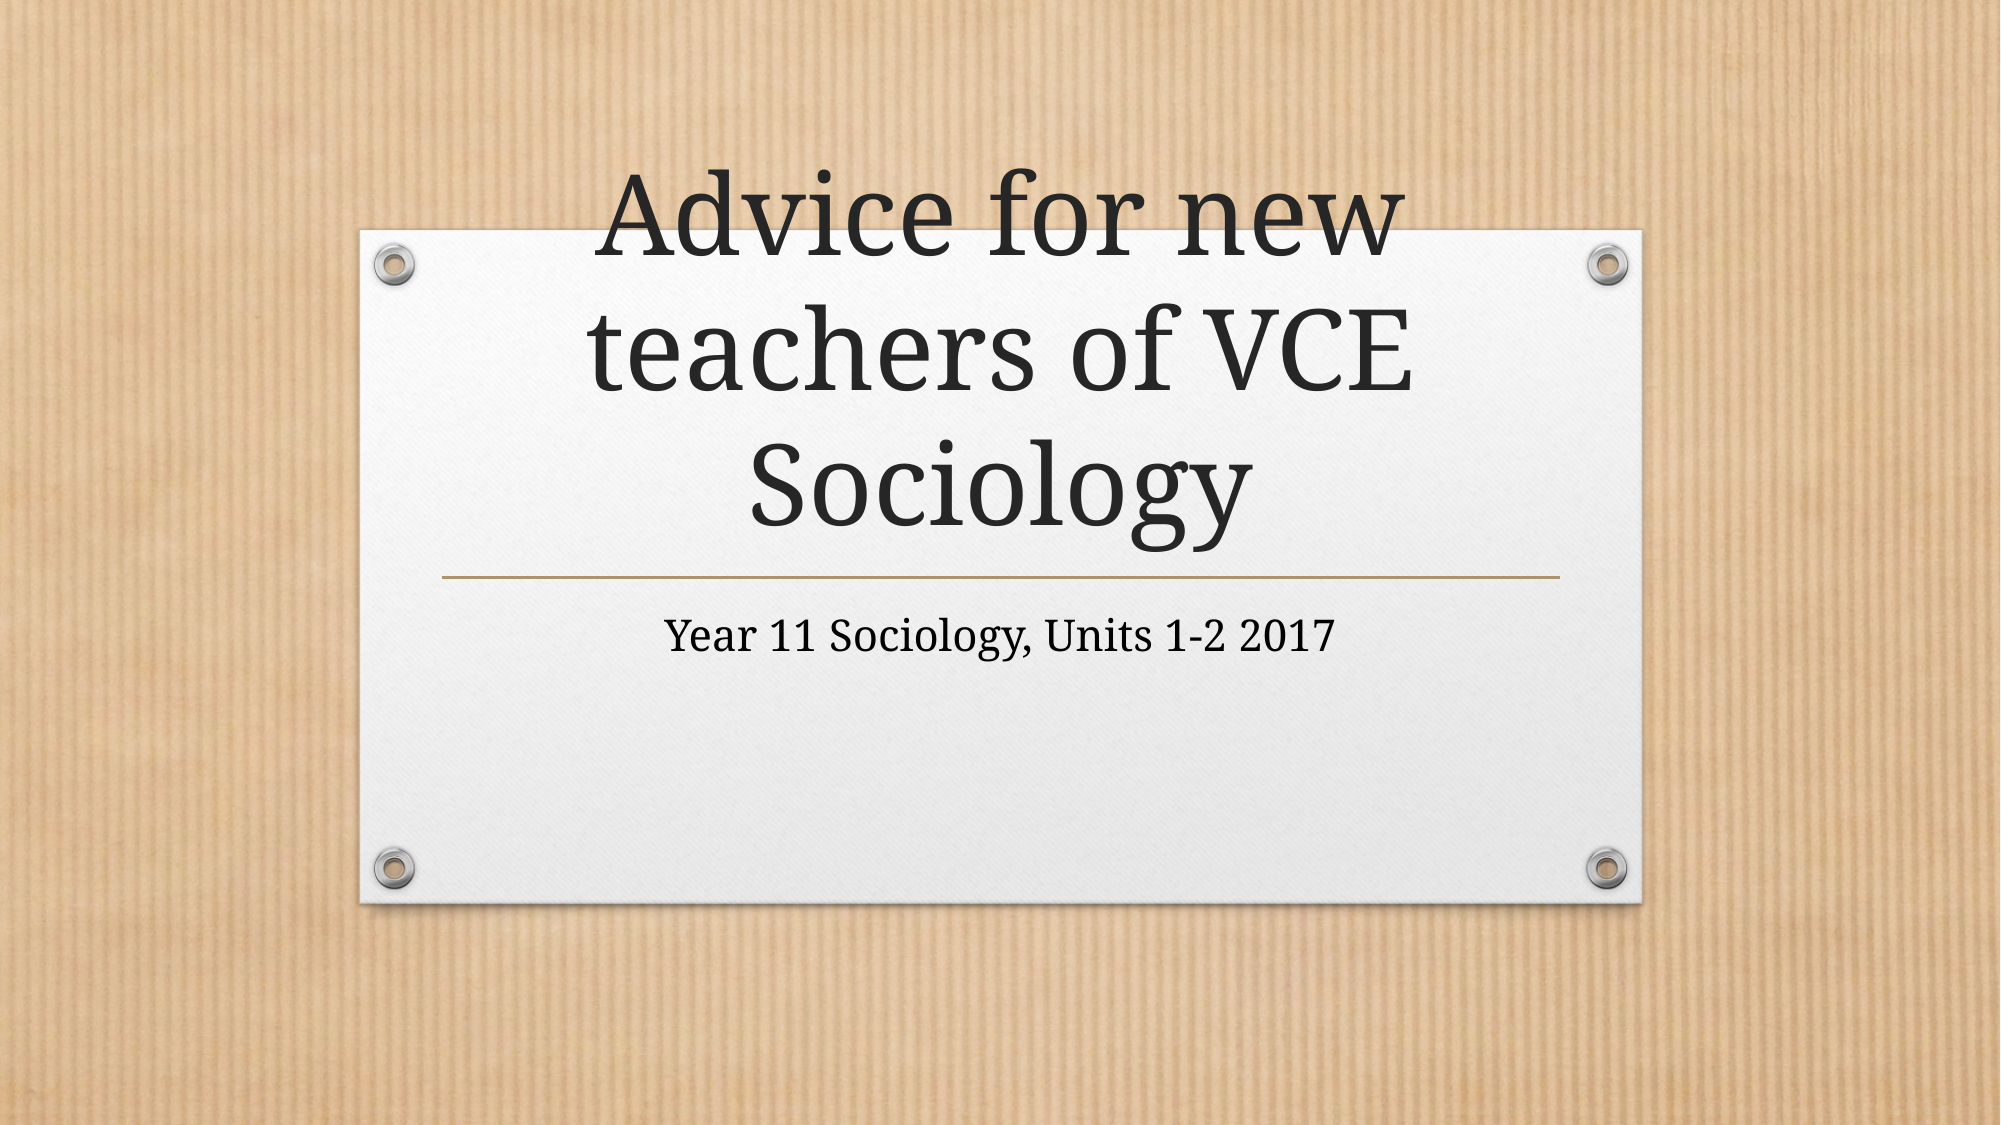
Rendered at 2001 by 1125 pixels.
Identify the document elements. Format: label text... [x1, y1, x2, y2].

title Advice for new teachers of VCE Sociology [441, 306, 1560, 556]
picture [0, 0, 2001, 1125]
subtitle Year 11 Sociology, Units 1-2 2017 [441, 600, 1560, 817]
